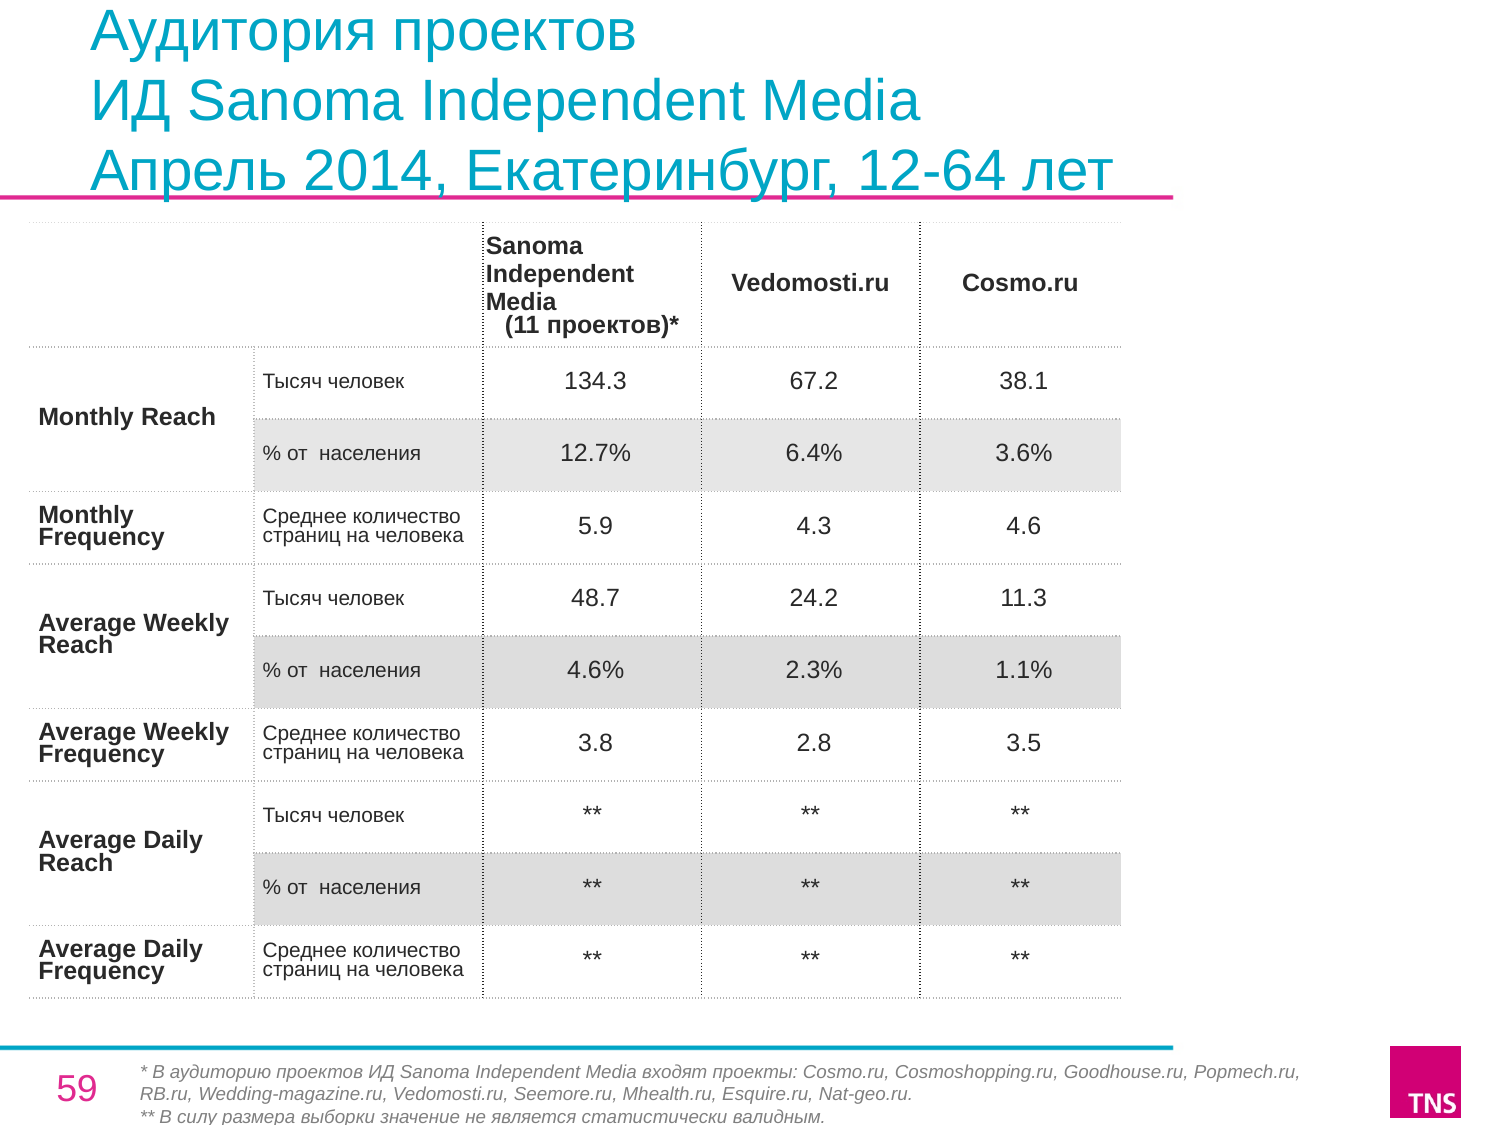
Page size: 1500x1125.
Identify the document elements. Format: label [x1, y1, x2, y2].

text_box [124, 1052, 1329, 1125]
slide_number [40, 1055, 124, 1125]
title [74, 8, 1476, 187]
table_cell [29, 347, 1121, 998]
picture [0, 0, 1500, 1125]
table_header [29, 223, 1121, 347]
